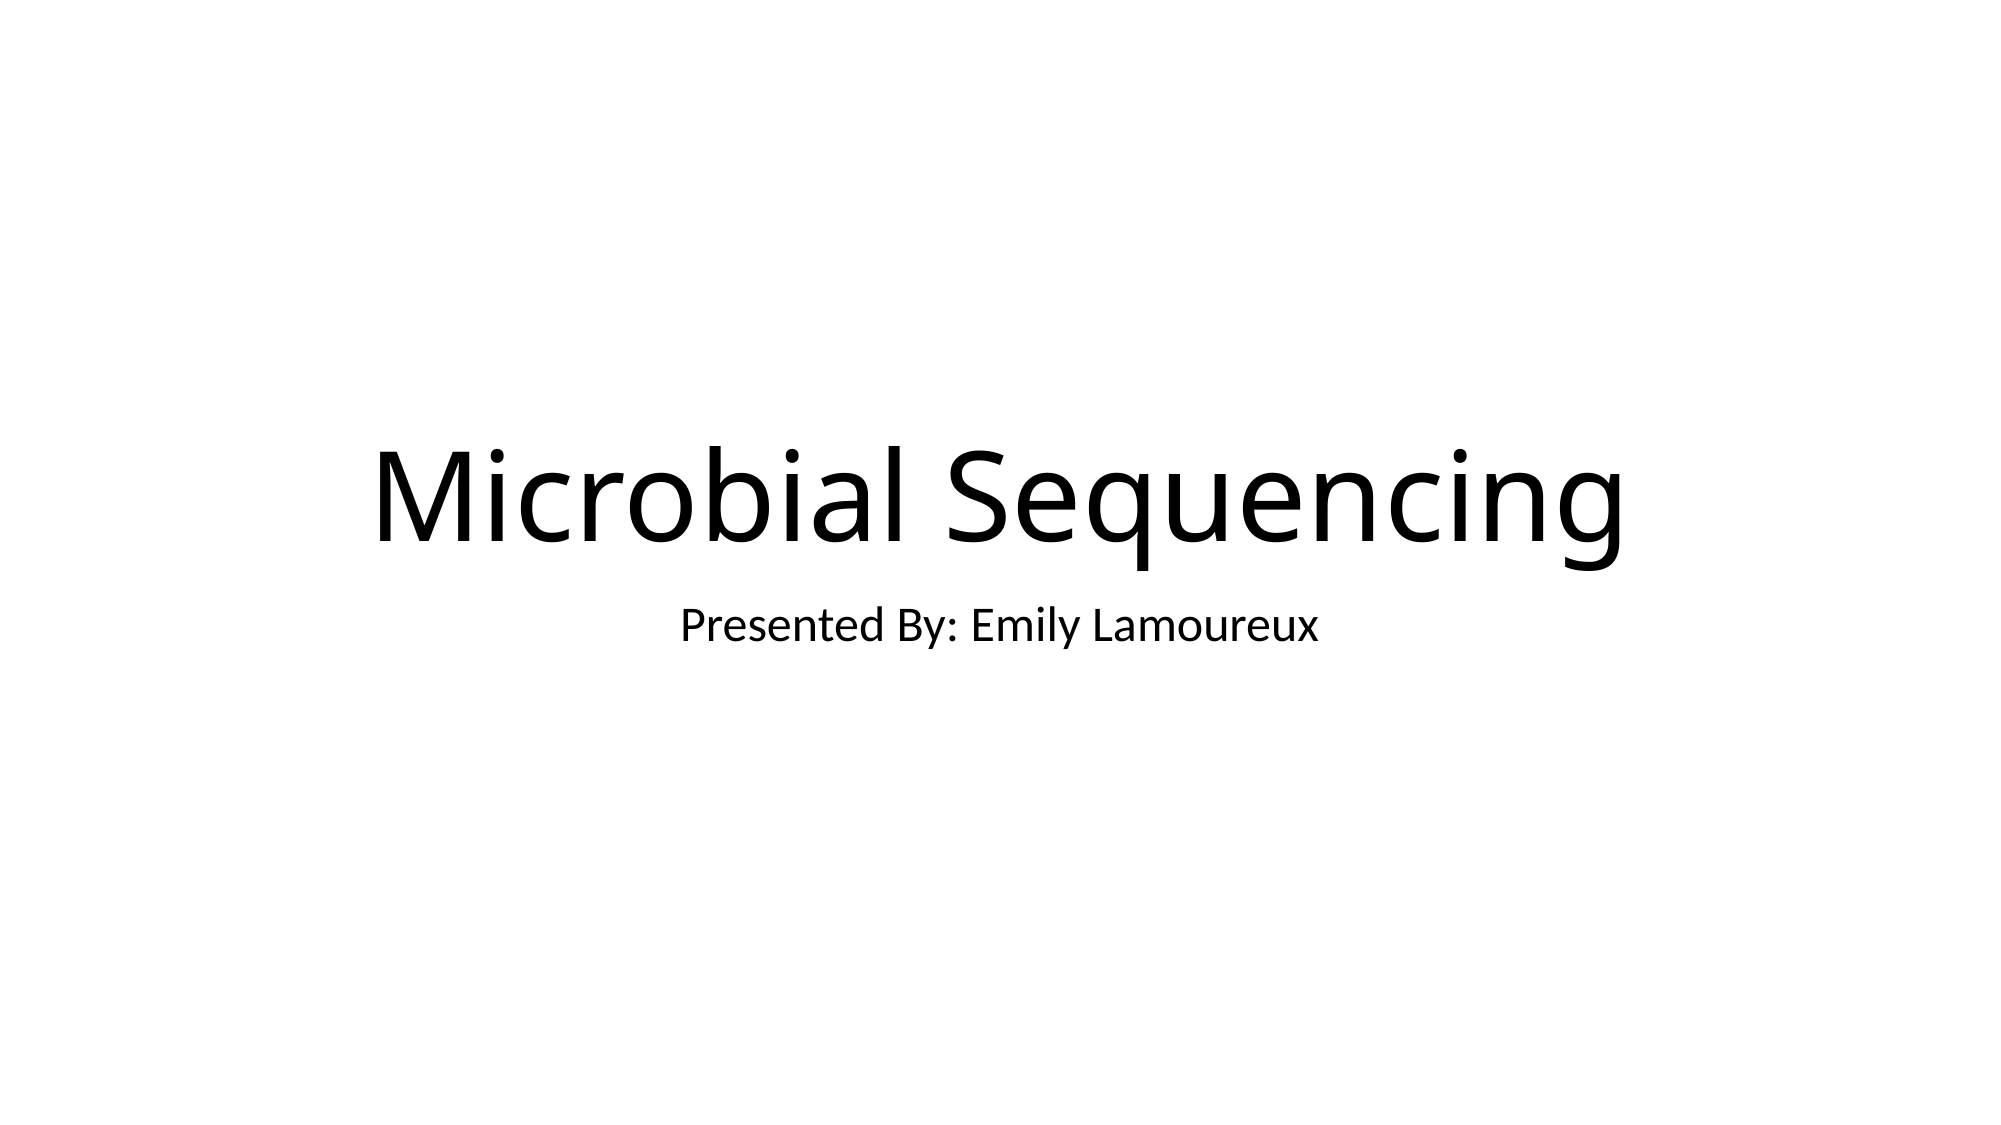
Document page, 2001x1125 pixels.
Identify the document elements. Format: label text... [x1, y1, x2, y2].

title Microbial Sequencing [249, 184, 1750, 576]
subtitle Presented By: Emily Lamoureux [249, 590, 1750, 863]
